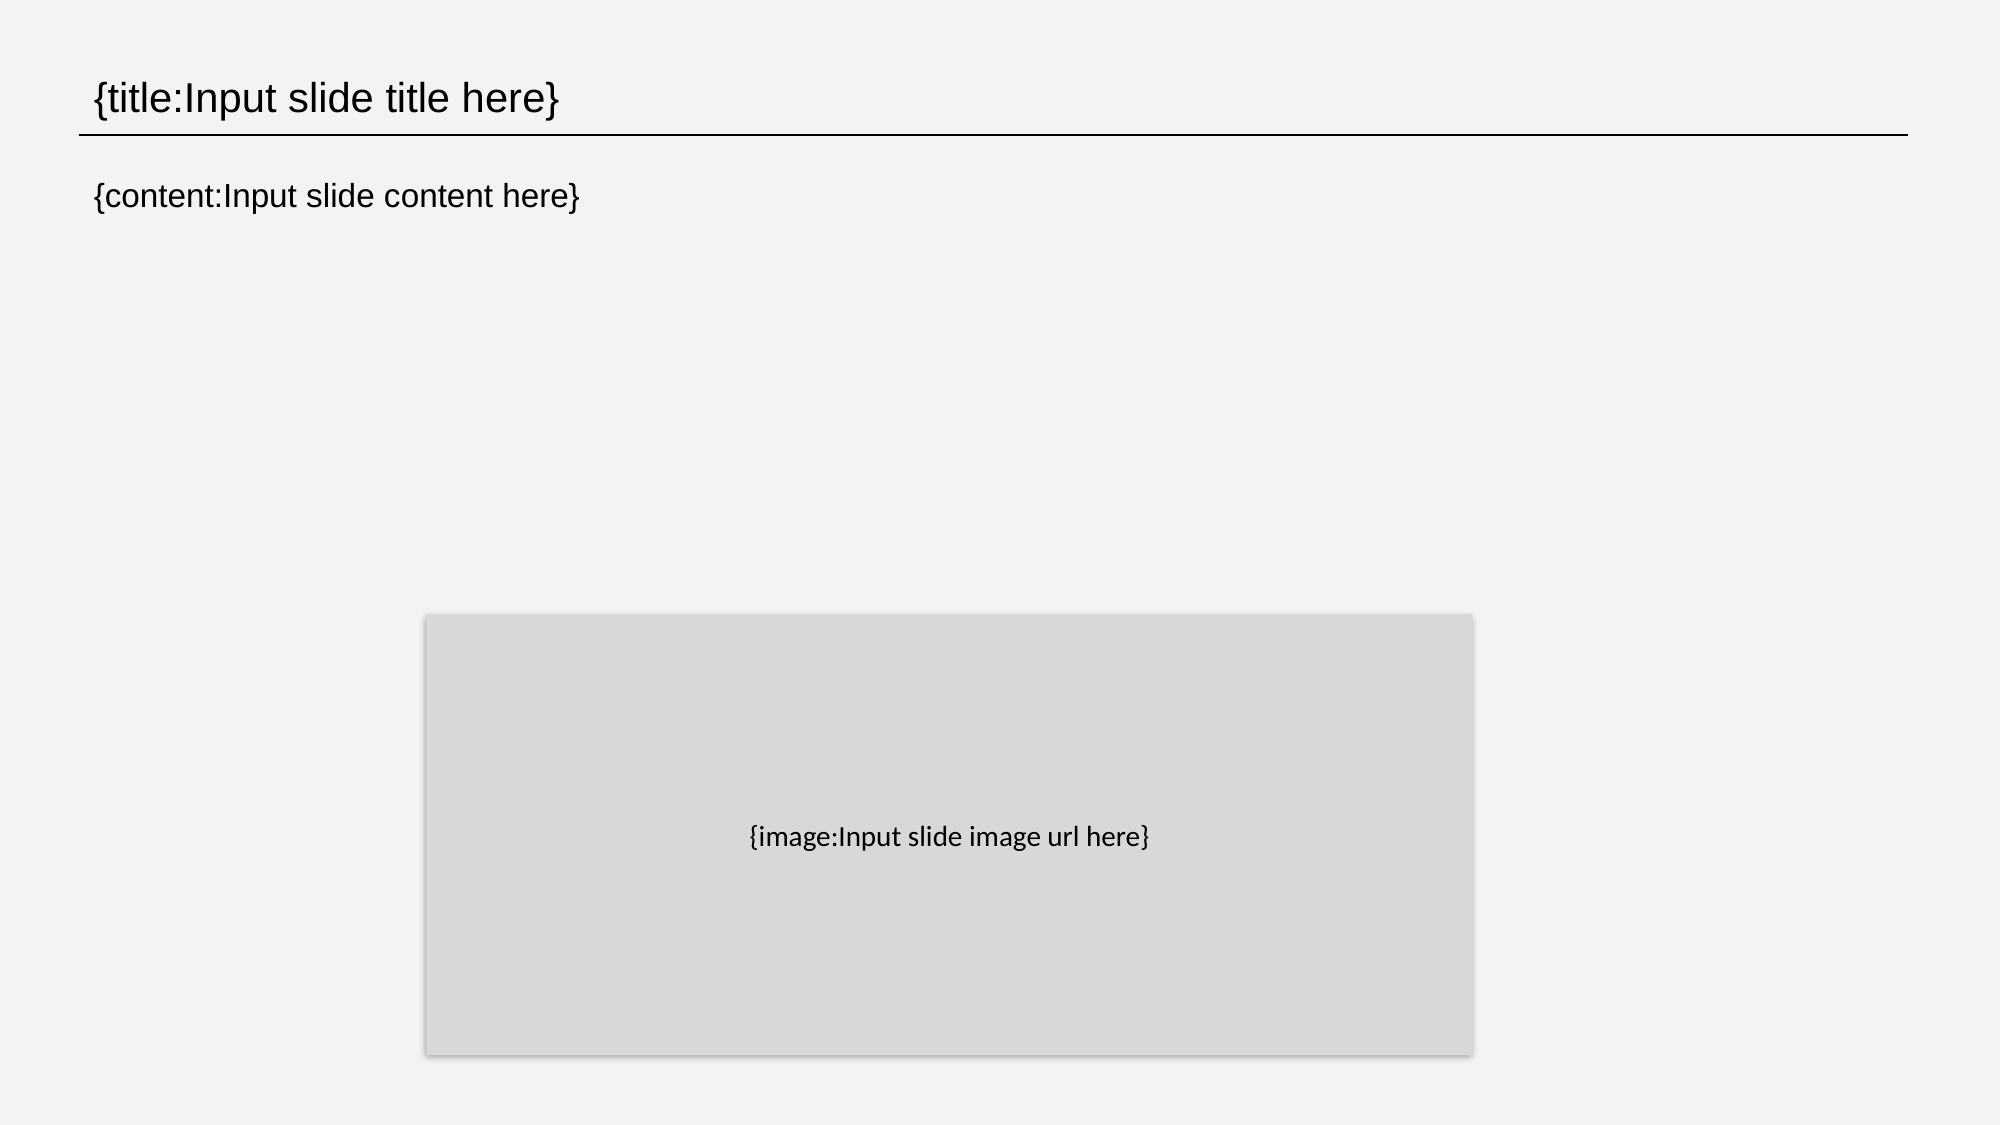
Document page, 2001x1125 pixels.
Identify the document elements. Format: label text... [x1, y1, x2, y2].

text_box {content:Input slide content here} [93, 154, 1908, 596]
text_box {image:Input slide image url here} [426, 614, 1473, 1056]
text_box {title:Input slide title here} [93, 70, 1806, 121]
